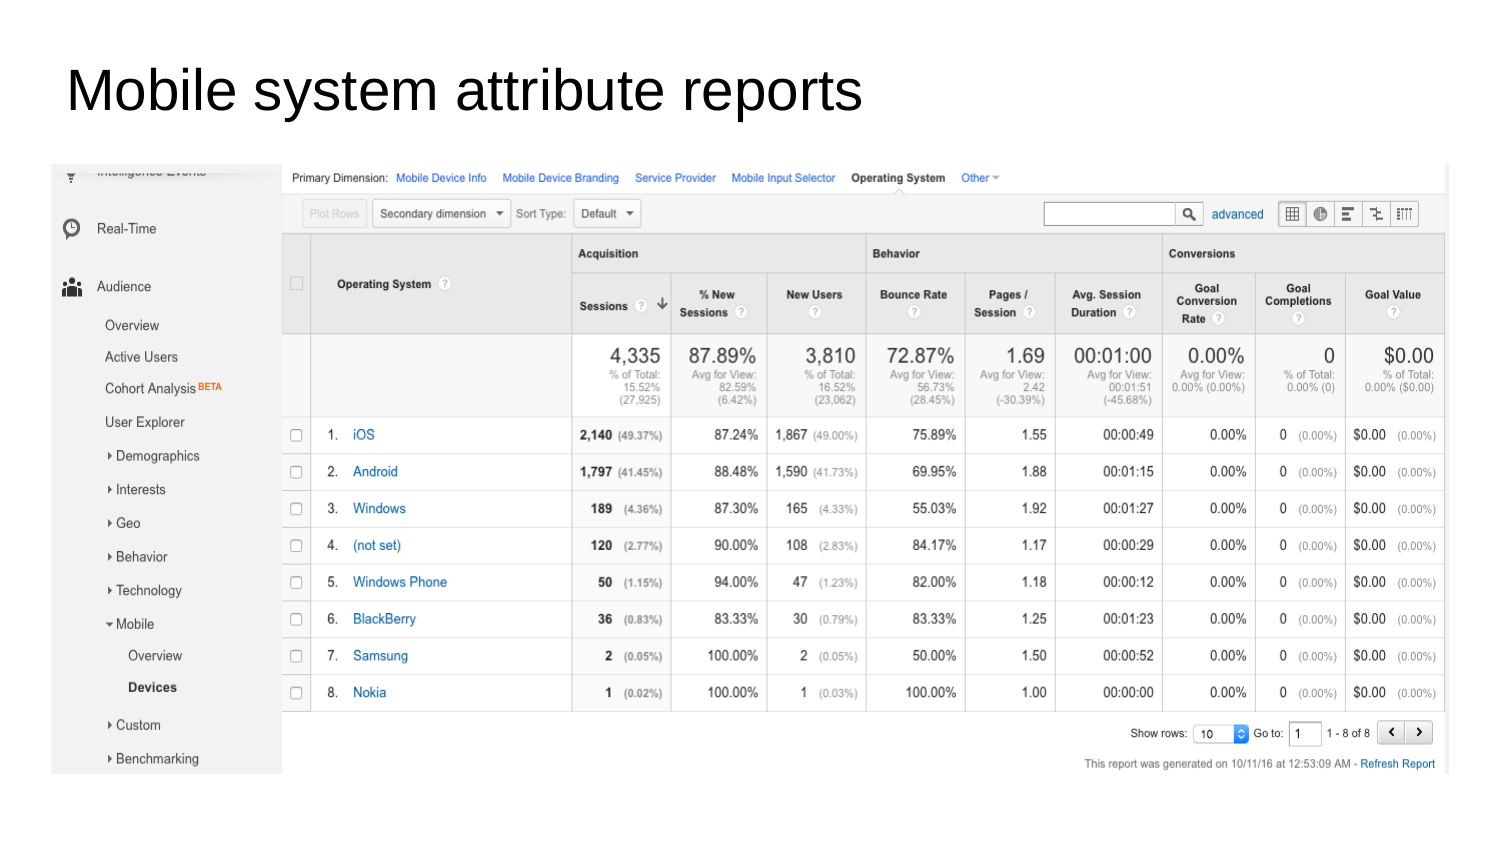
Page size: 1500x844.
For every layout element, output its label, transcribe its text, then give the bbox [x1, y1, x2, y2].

picture [50, 164, 1450, 774]
title Mobile system attribute reports [51, 37, 1449, 132]
